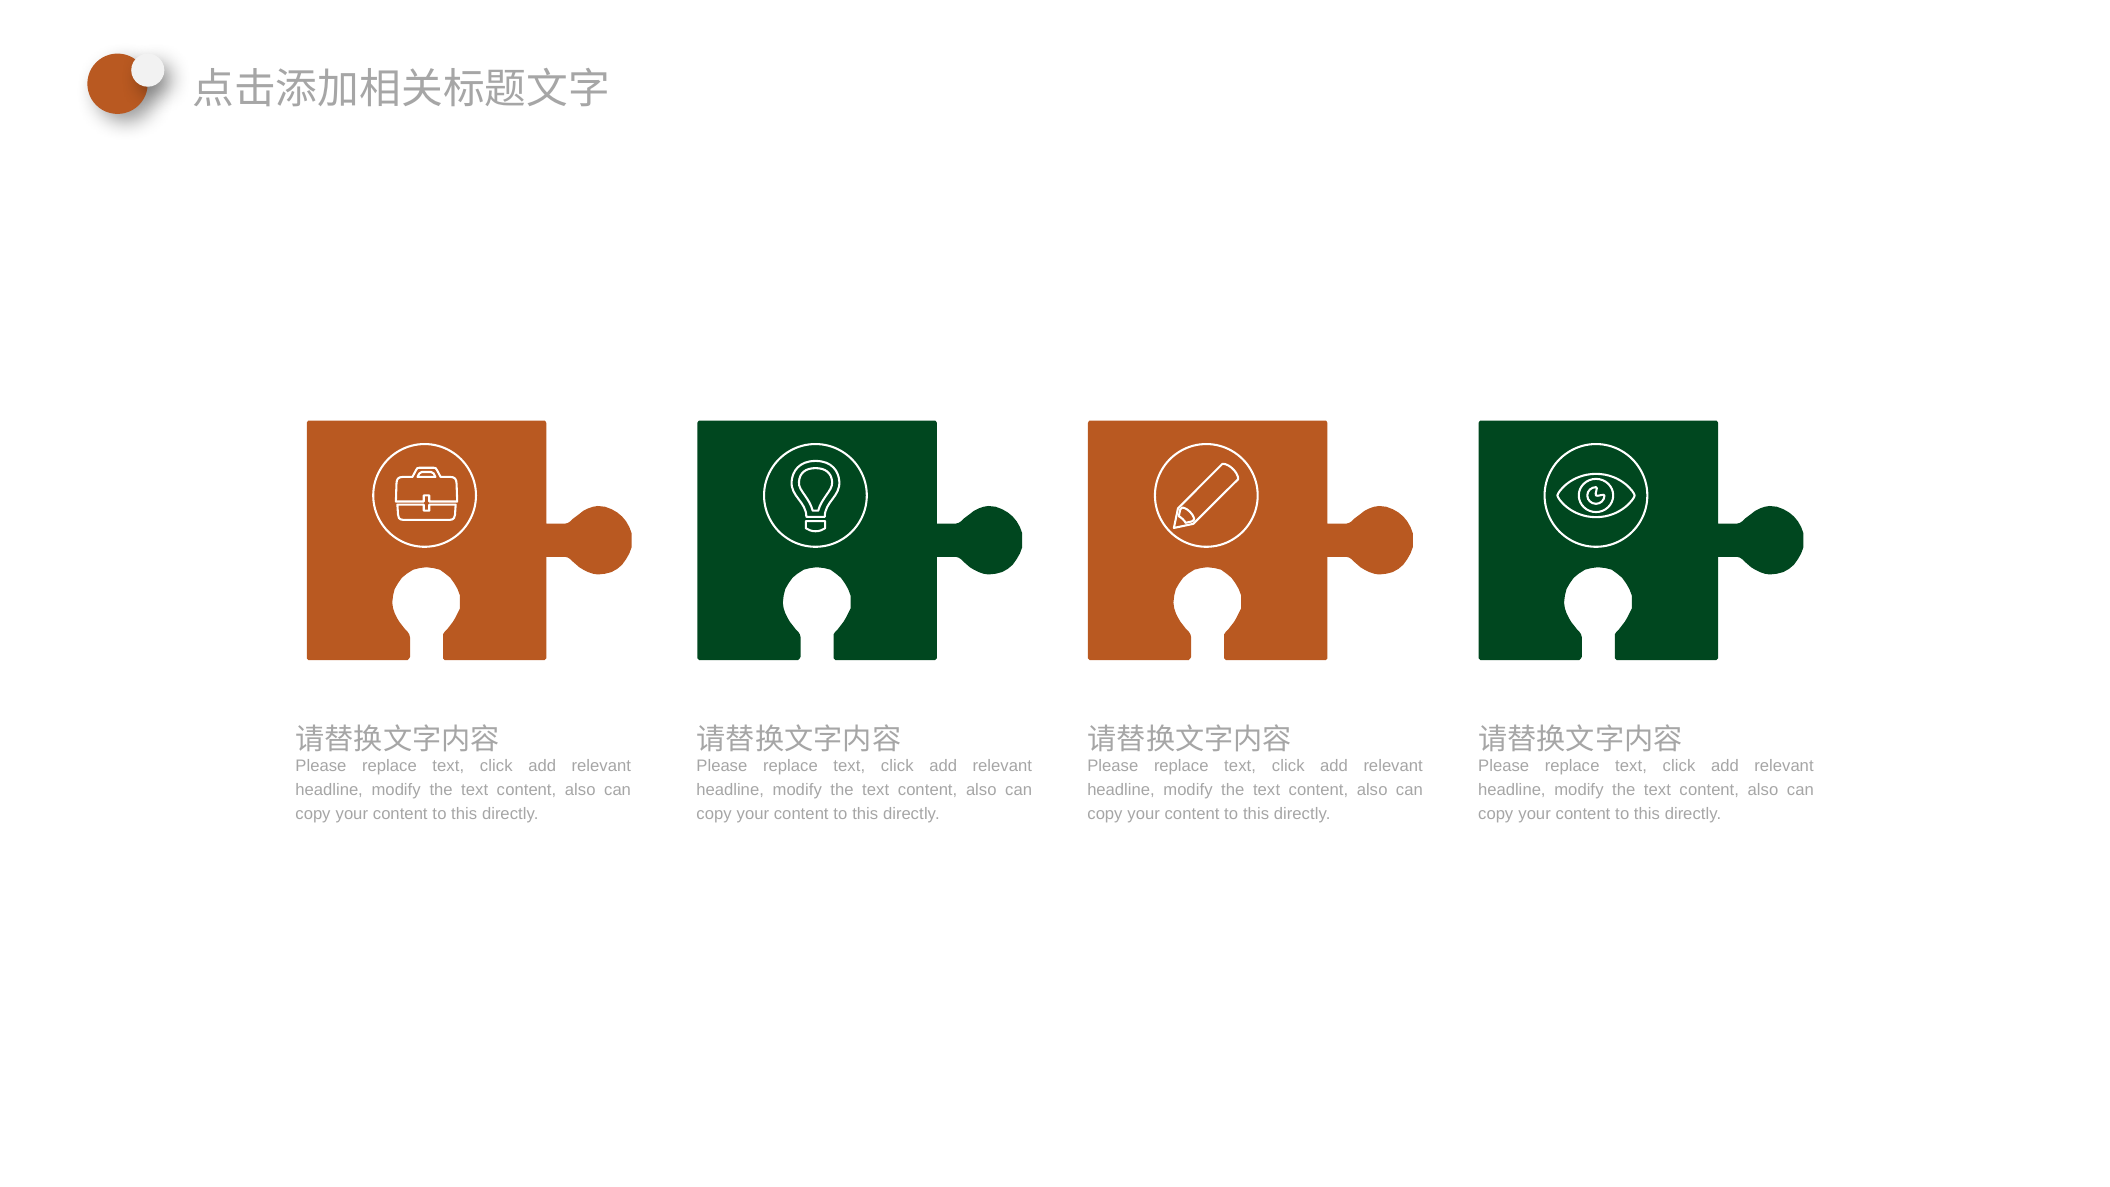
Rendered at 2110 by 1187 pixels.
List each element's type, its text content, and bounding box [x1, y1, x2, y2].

text_box 点击添加相关标题文字 [176, 53, 680, 114]
text_box [306, 420, 632, 661]
text_box [130, 52, 166, 88]
text_box [697, 420, 1023, 661]
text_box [373, 444, 476, 547]
text_box Please replace text, click add relevant headline, modify the text content, also can copy your content to this directly. [295, 750, 632, 823]
text_box 请替换文字内容 [1087, 713, 1353, 750]
text_box [1087, 420, 1413, 661]
text_box 请替换文字内容 [295, 713, 561, 750]
text_box 请替换文字内容 [1478, 713, 1743, 750]
text_box 请替换文字内容 [696, 713, 962, 750]
text_box [1478, 420, 1804, 661]
text_box [86, 52, 142, 115]
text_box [1154, 444, 1258, 547]
text_box Please replace text, click add relevant headline, modify the text content, also can copy your content to this directly. [1087, 750, 1424, 823]
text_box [764, 444, 867, 547]
text_box Please replace text, click add relevant headline, modify the text content, also can copy your content to this directly. [696, 750, 1033, 823]
text_box Please replace text, click add relevant headline, modify the text content, also can copy your content to this directly. [1478, 750, 1815, 823]
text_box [1544, 444, 1648, 547]
